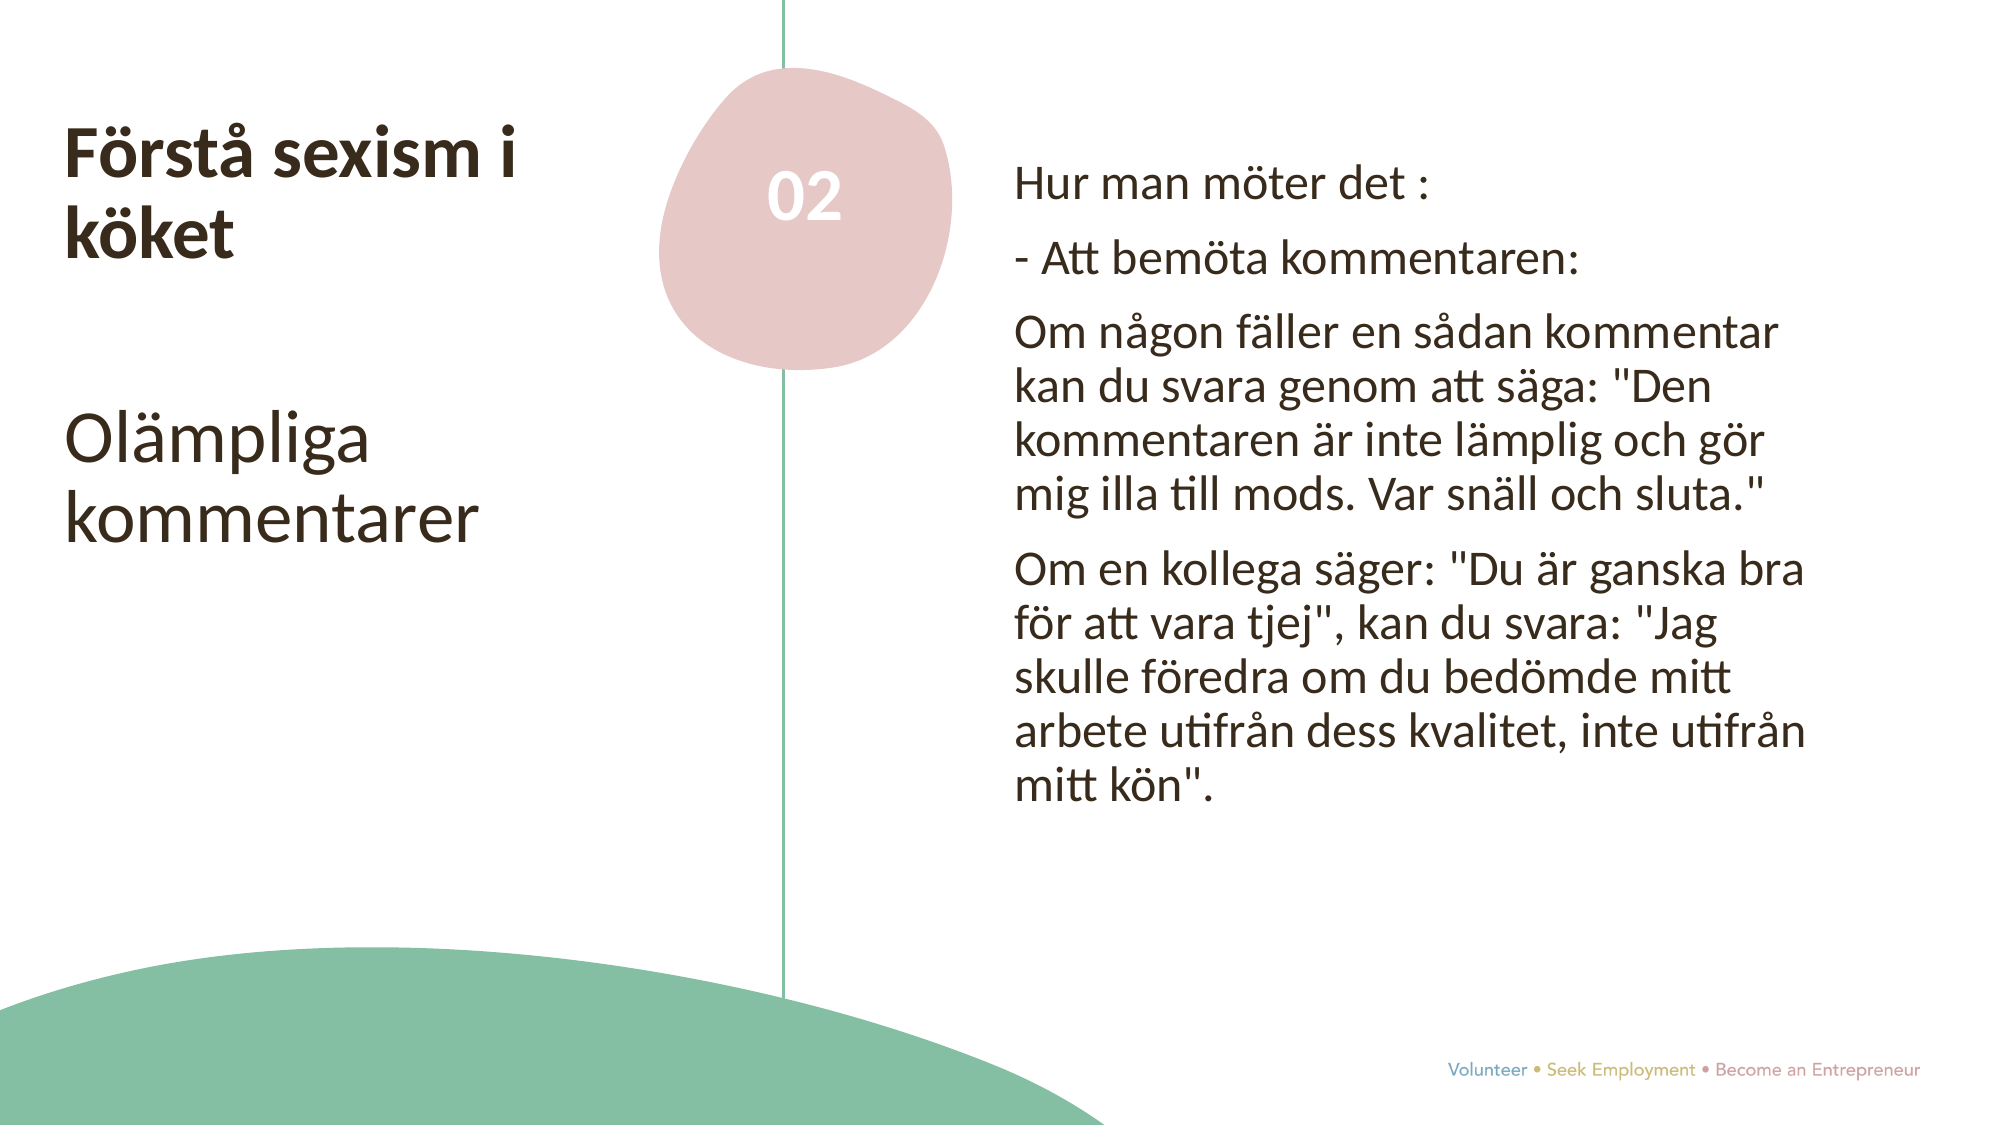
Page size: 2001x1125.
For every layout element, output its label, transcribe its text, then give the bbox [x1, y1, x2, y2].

list Förstå sexism i köket Olämpliga kommentarer [50, 105, 661, 837]
list Hur man möter det : - Att bemöta kommentaren: Om någon fäller en sådan kommentar kan du svara genom att säga: "Den kommentaren är inte lämplig och gör mig illa till mods. Var snäll och sluta." Om en kollega säger: "Du är ganska bra för att vara tjej", kan du svara: "Jag skulle föredra om du bedömde mitt arbete utifrån dess kvalitet, inte utifrån mitt kön". [999, 148, 1842, 841]
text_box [0, 837, 1418, 1125]
list 02 [710, 148, 900, 290]
picture [1418, 1046, 1971, 1103]
